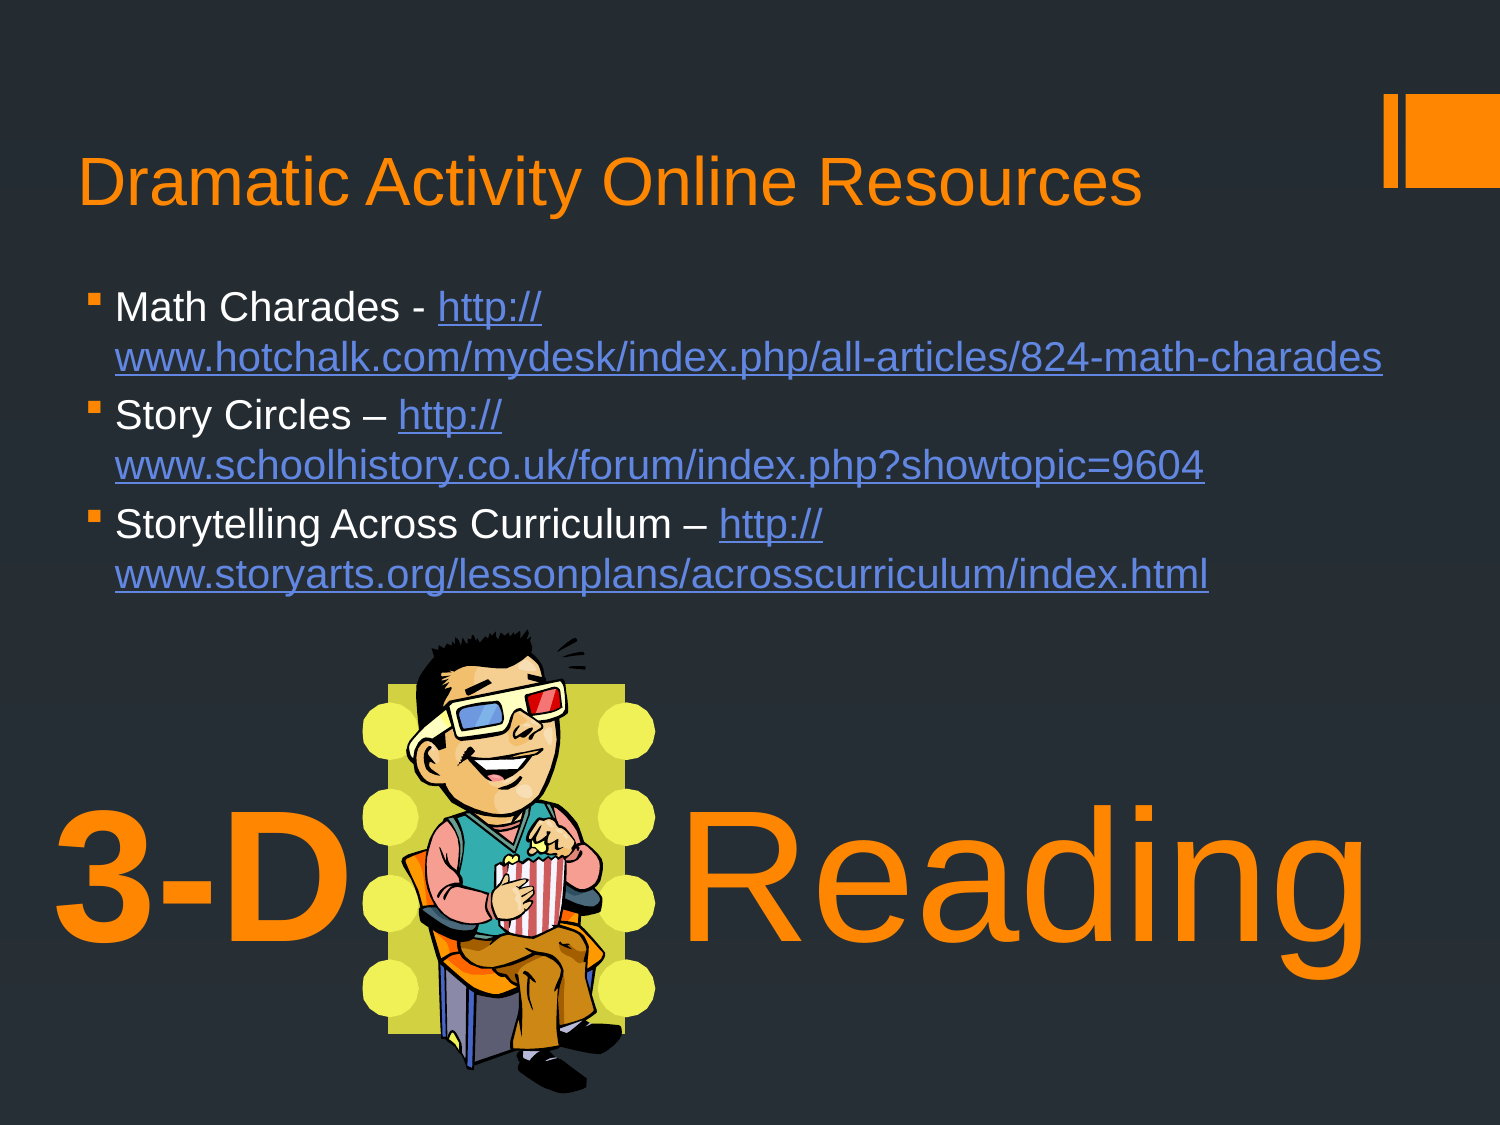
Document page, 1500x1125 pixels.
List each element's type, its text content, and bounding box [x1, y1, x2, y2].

picture [361, 623, 662, 1100]
title Dramatic Activity Online Resources [62, 75, 1313, 227]
text_box 3-D [37, 735, 356, 987]
list Math Charades - http://www.hotchalk.com/mydesk/index.php/all-articles/824-math-charades Story Circles – http://www.schoolhistory.co.uk/forum/index.php?showtopic=9604 Storytelling Across Curriculum – http://www.storyarts.org/lessonplans/acrosscurriculum/index.html [62, 272, 1413, 688]
text_box Reading [667, 735, 1450, 987]
